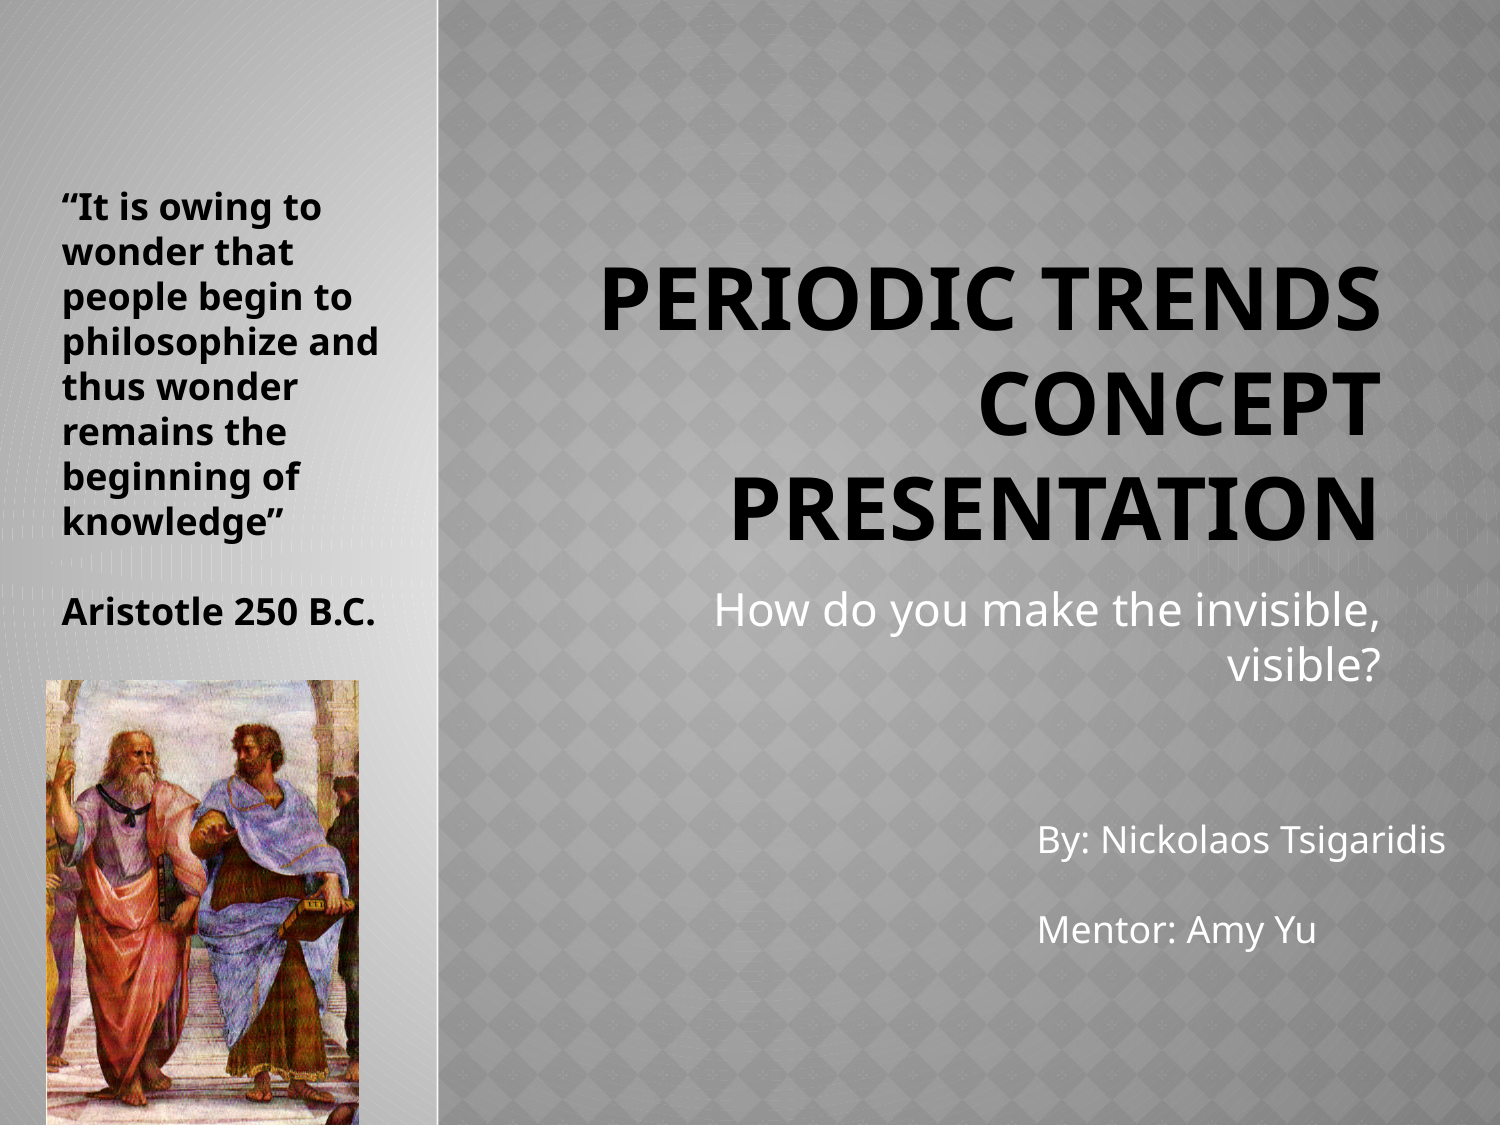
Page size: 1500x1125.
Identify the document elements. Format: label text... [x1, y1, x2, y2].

picture [46, 680, 359, 1125]
text_box By: Nickolaos Tsigaridis Mentor: Amy Yu [1021, 808, 1462, 959]
title Periodic Trends Concept Presentation [552, 87, 1390, 558]
subtitle How do you make the invisible, visible? [550, 580, 1390, 762]
text_box “It is owing to wonder that people begin to philosophize and thus wonder remains the beginning of knowledge” Aristotle 250 B.C. [46, 175, 411, 686]
